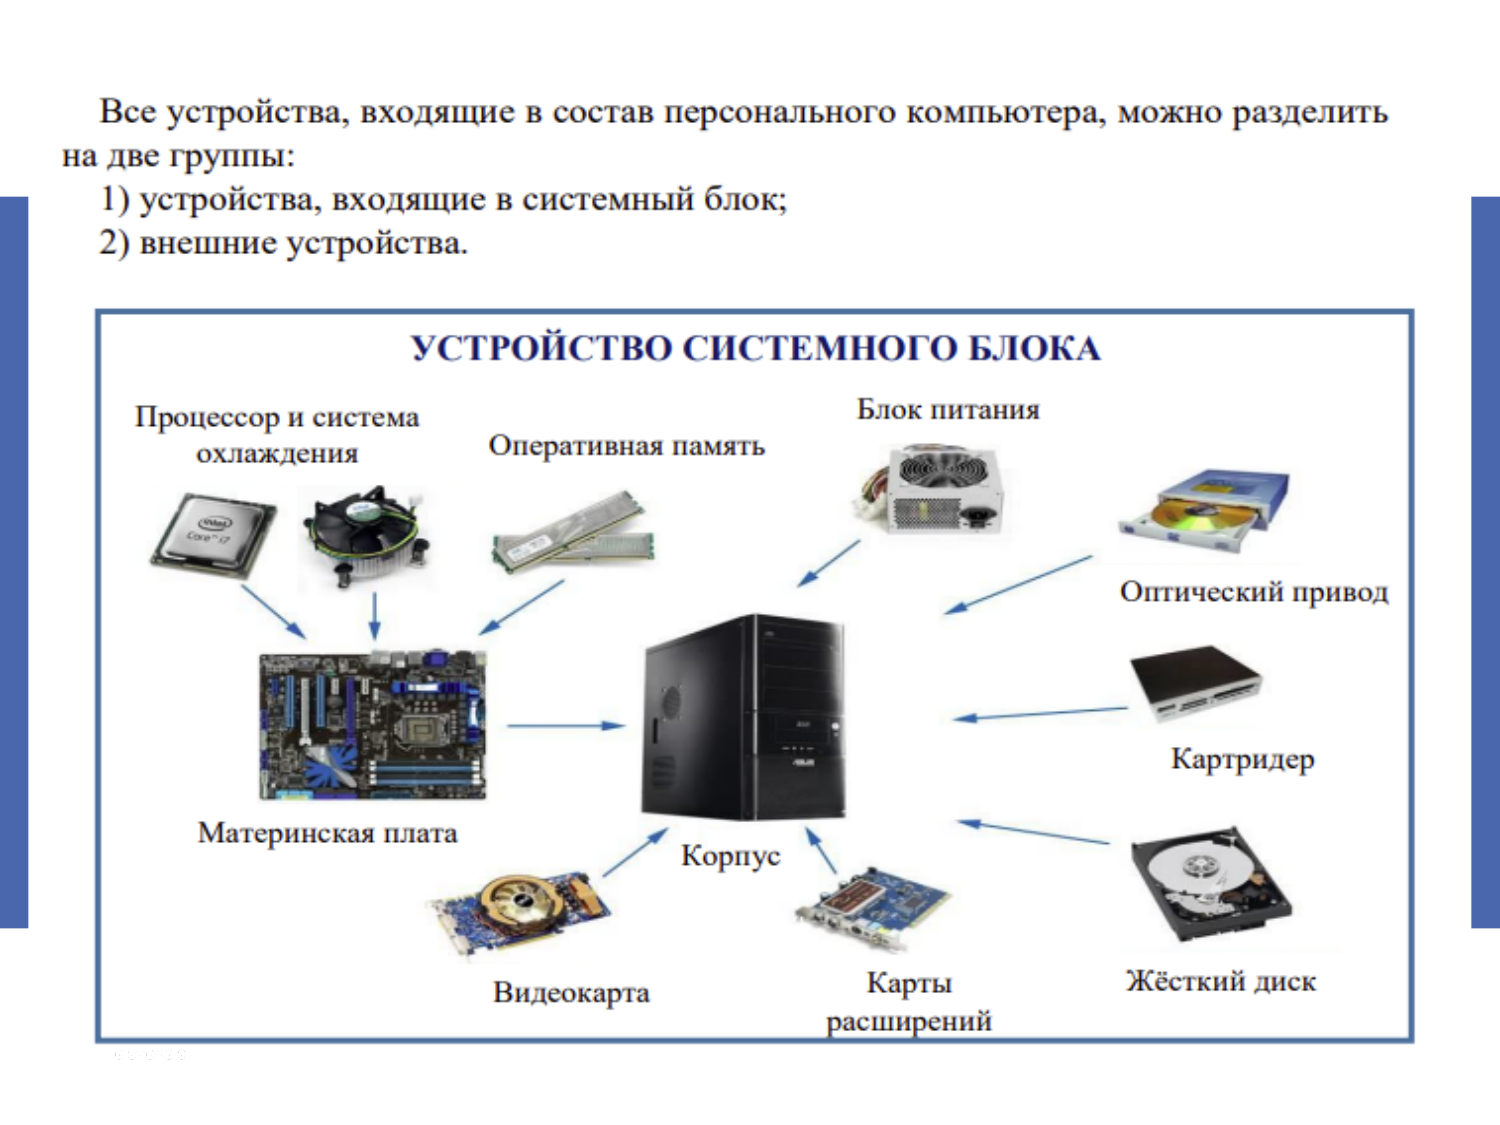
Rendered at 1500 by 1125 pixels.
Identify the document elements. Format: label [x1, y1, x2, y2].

text_box [1470, 196, 1500, 929]
text_box [0, 196, 29, 929]
picture [62, 66, 1433, 1062]
